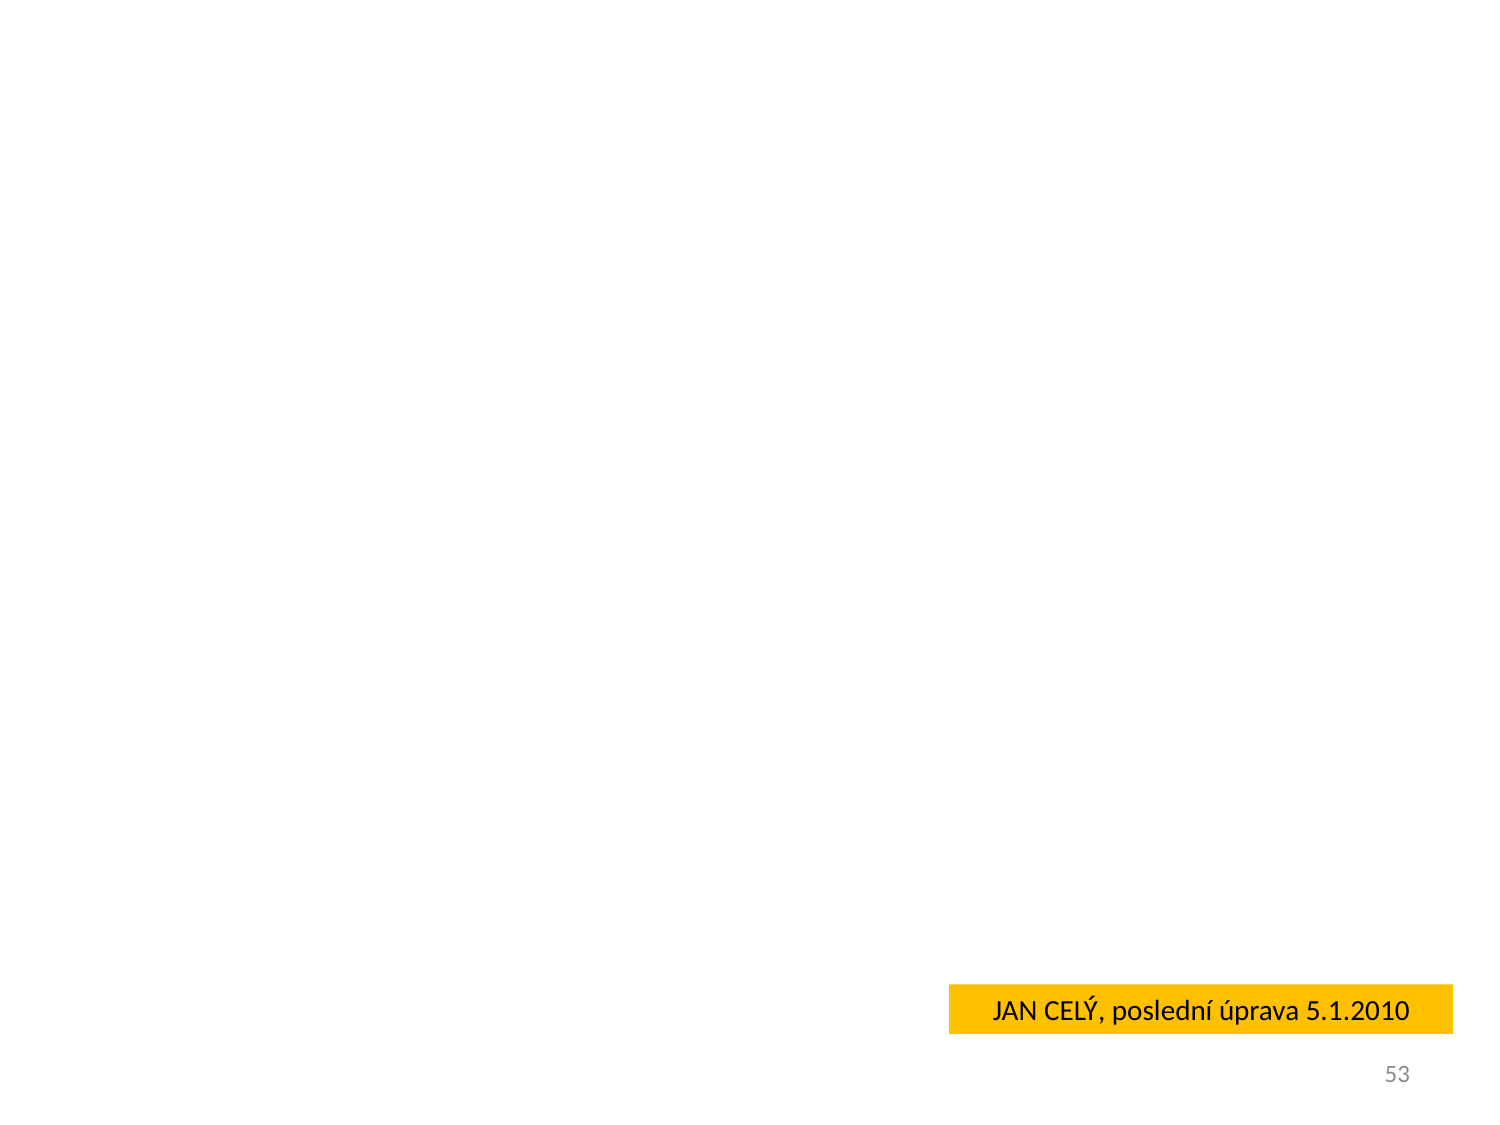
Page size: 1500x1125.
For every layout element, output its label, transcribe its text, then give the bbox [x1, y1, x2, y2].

text_box Jan Celý, poslední úprava 5.1.2010 [949, 984, 1454, 1034]
slide_number 53 [1074, 1042, 1425, 1103]
